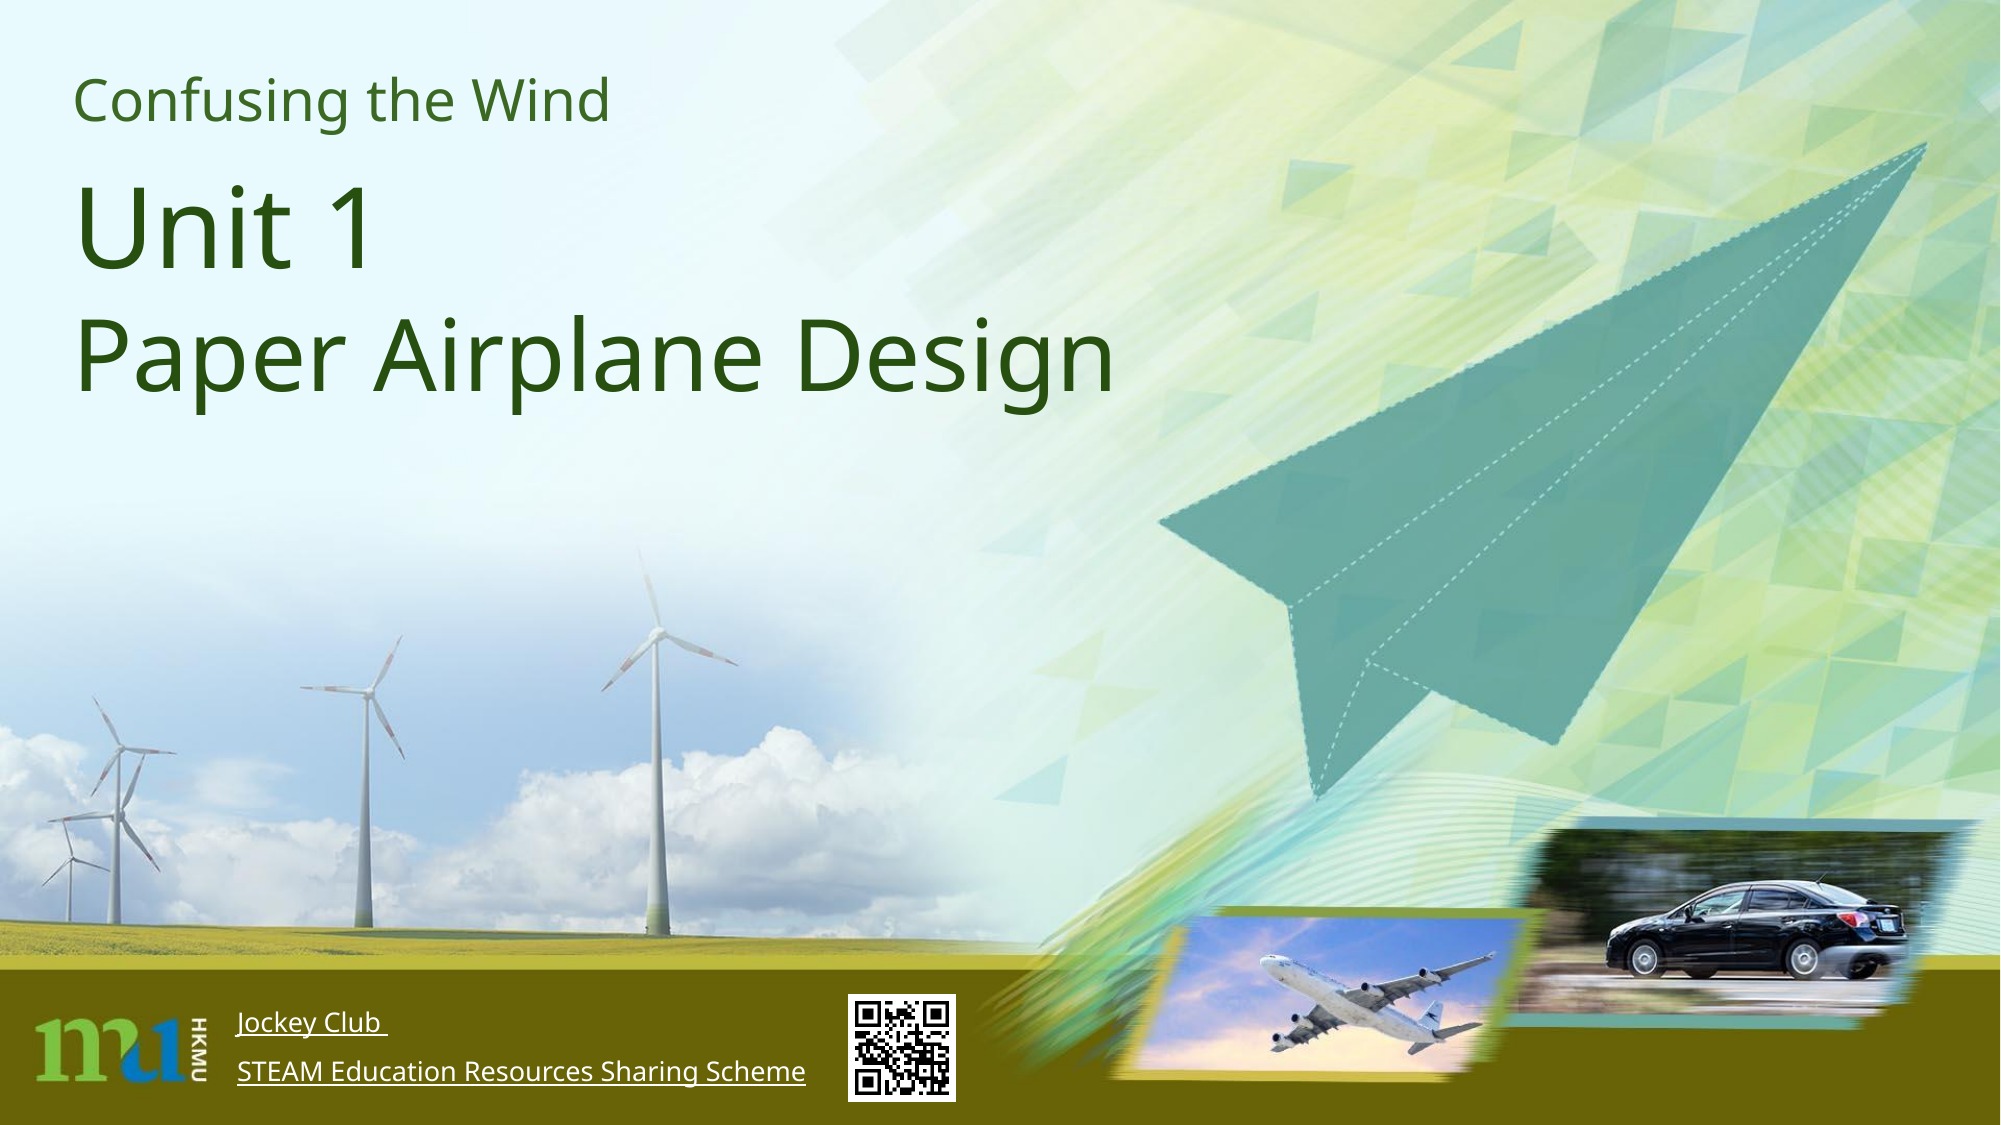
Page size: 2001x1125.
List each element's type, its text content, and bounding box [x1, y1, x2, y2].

picture [0, 0, 2001, 1125]
title Confusing the Wind [57, 44, 878, 148]
text_box Jockey Club STEAM Education Resources Sharing Scheme [217, 985, 953, 1111]
text_box Unit 1 Paper Airplane Design [57, 148, 1423, 419]
text_box [258, 825, 1110, 901]
